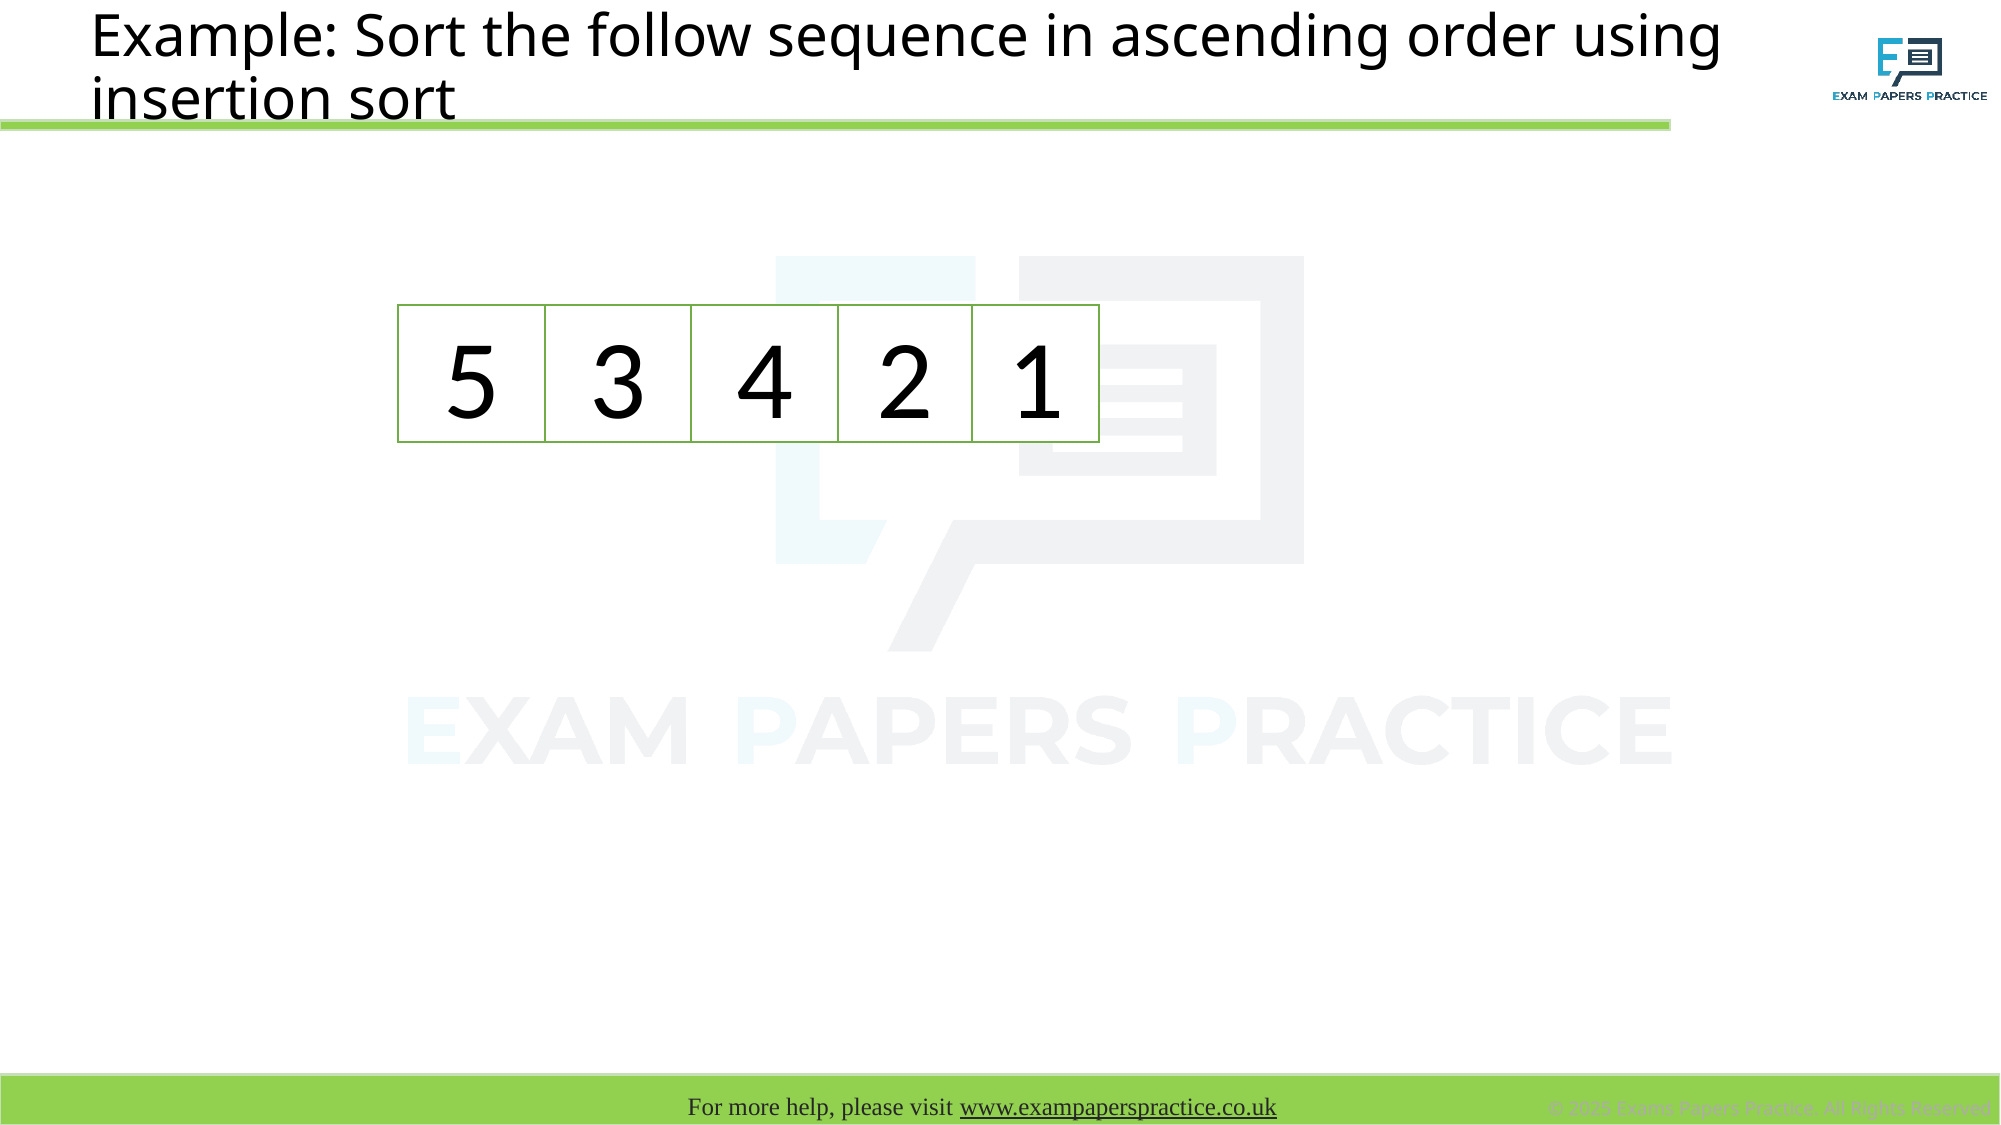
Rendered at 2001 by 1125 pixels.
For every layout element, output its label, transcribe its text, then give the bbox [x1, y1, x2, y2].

title Example: Sort the follow sequence in ascending order using insertion sort [74, 0, 1925, 166]
text_box 2 [837, 304, 971, 443]
text_box 1 [971, 304, 1100, 443]
text_box 4 [690, 304, 837, 443]
text_box 3 [546, 304, 690, 443]
text_box 5 [397, 304, 546, 443]
